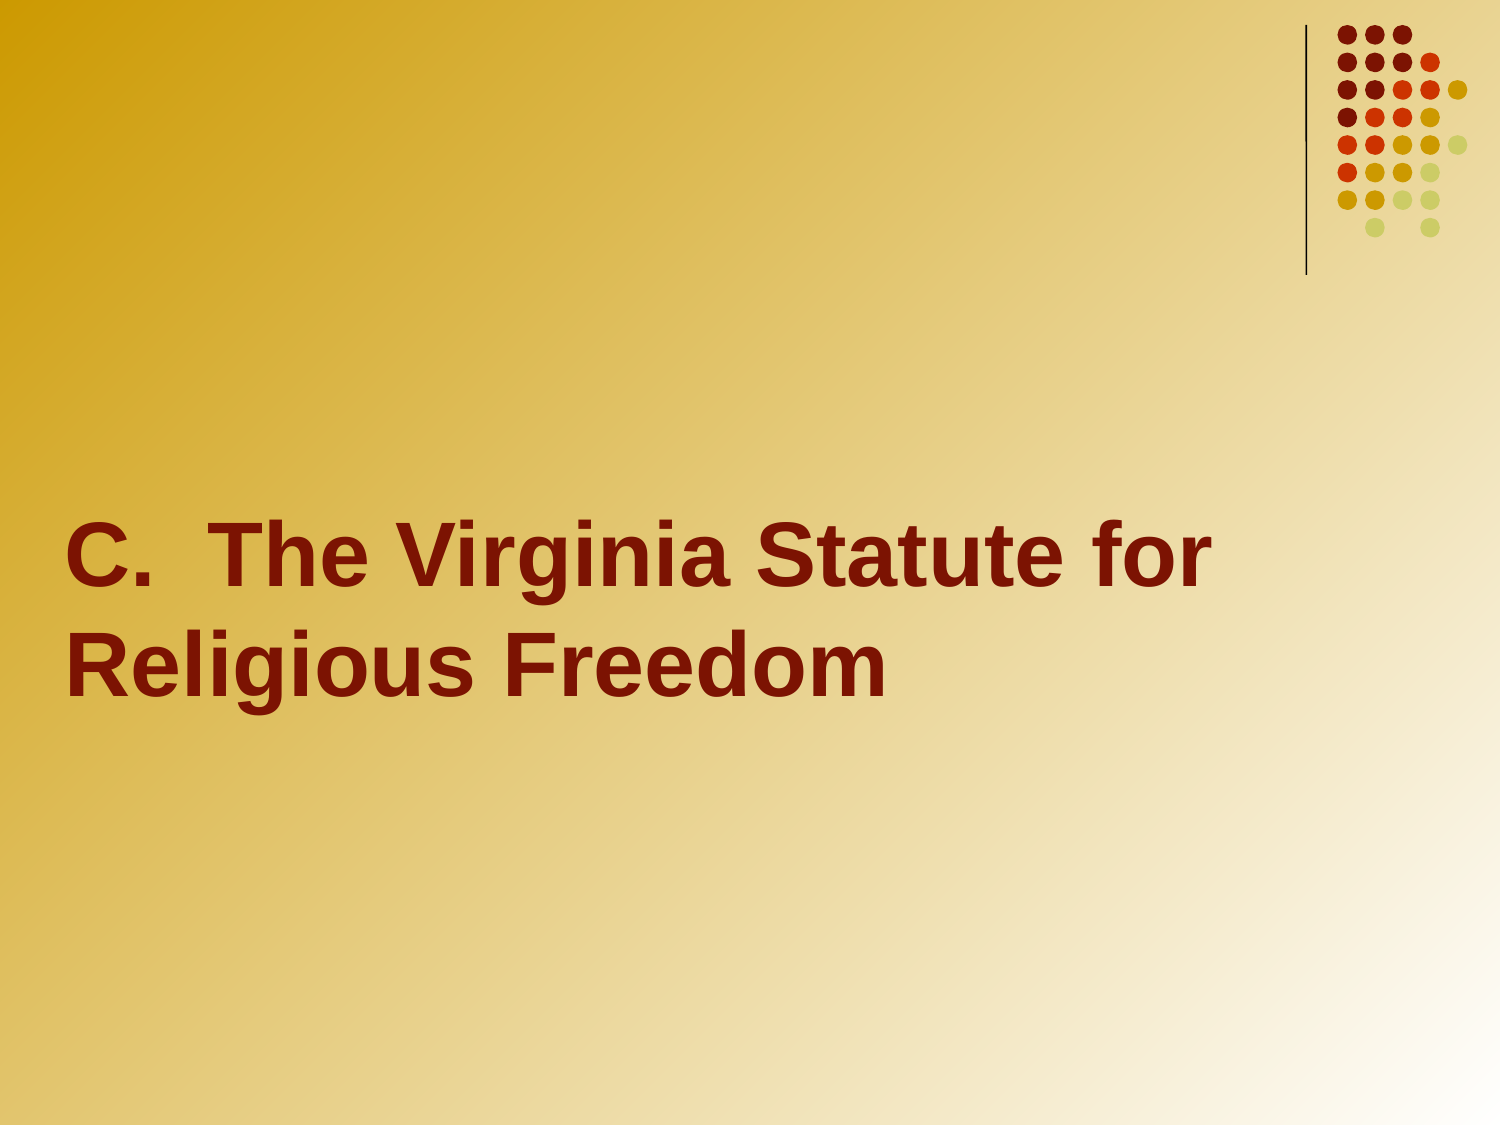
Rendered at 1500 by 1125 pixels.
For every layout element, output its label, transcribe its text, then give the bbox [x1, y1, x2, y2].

text_box C. The Virginia Statute for Religious Freedom [50, 487, 1363, 723]
